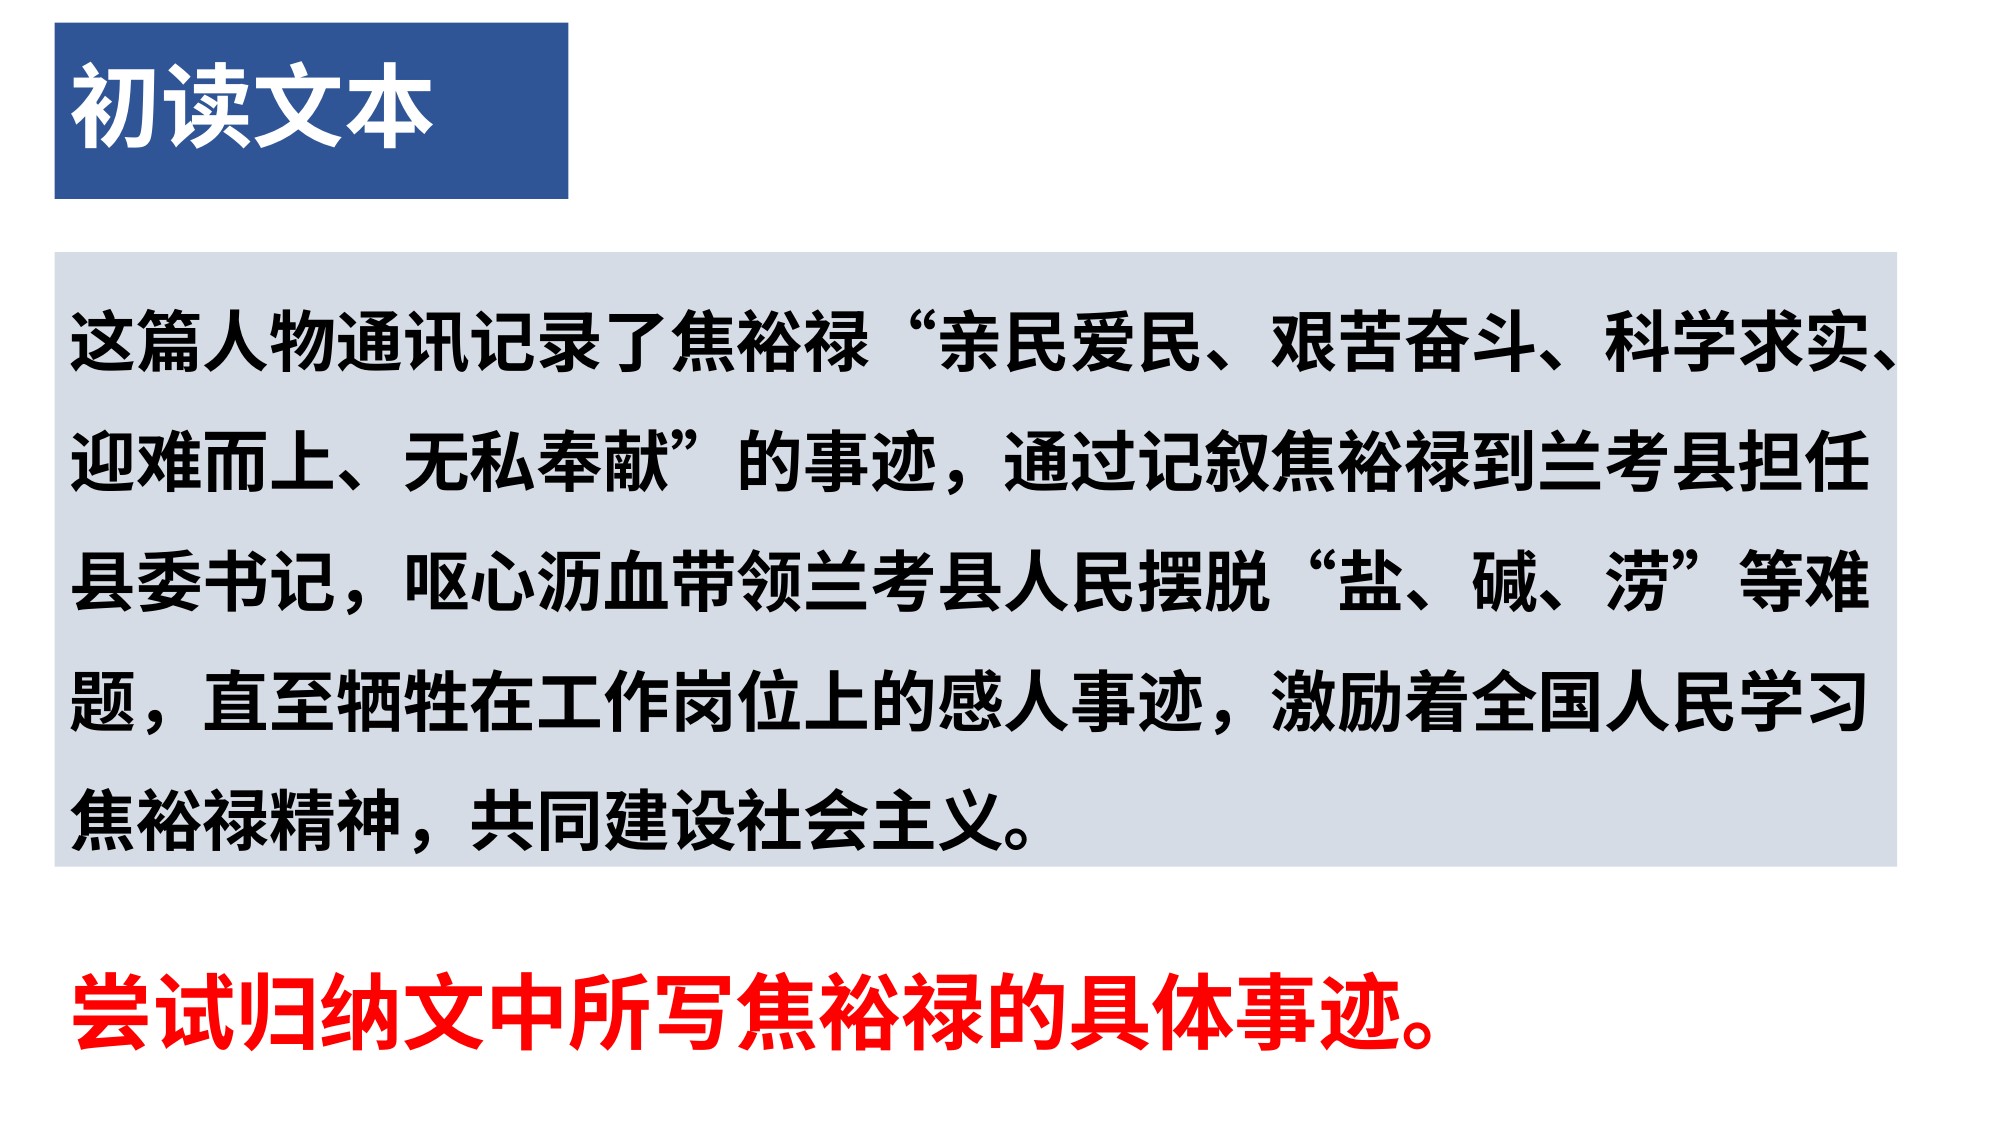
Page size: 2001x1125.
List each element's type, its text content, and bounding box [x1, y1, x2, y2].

title 初读文本 [54, 22, 569, 199]
text_box 这篇人物通讯记录了焦裕禄“亲民爱民、艰苦奋斗、科学求实、迎难而上、无私奉献”的事迹，通过记叙焦裕禄到兰考县担任县委书记，呕心沥血带领兰考县人民摆脱“盐、碱、涝”等难题，直至牺牲在工作岗位上的感人事迹，激励着全国人民学习焦裕禄精神，共同建设社会主义。 [54, 252, 1898, 867]
list 尝试归纳文中所写焦裕禄的具体事迹。 [54, 932, 1833, 1071]
